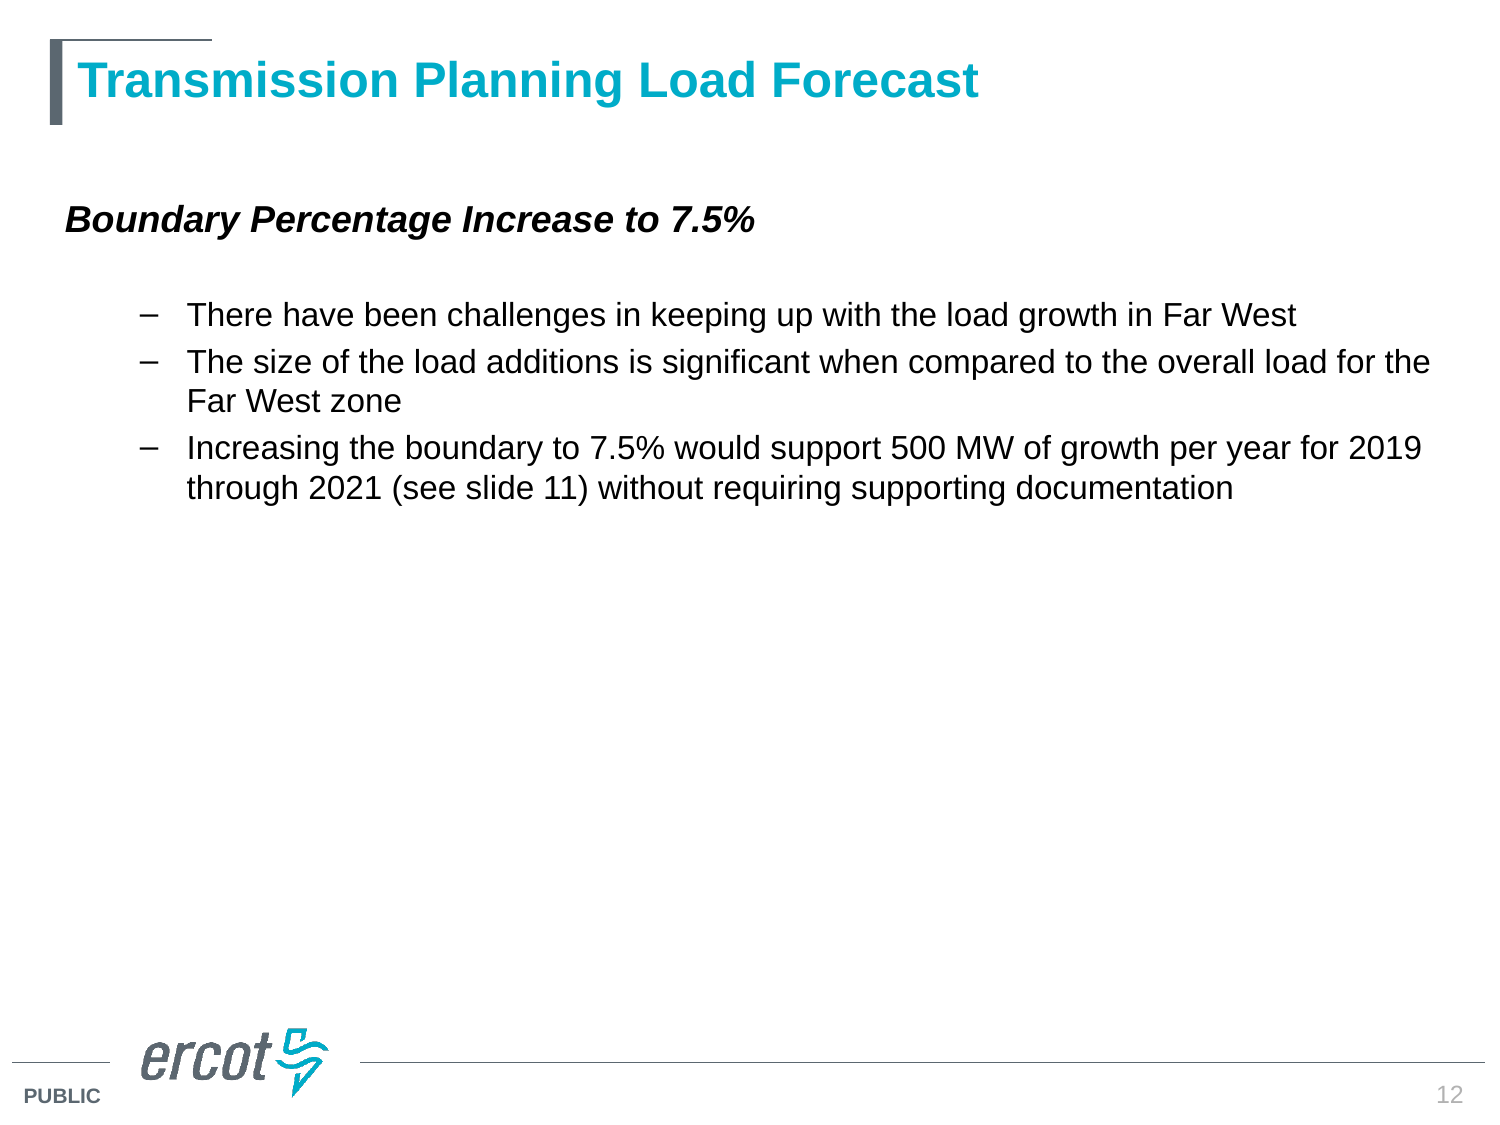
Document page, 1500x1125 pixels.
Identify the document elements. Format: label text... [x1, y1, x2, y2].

list Boundary Percentage Increase to 7.5% There have been challenges in keeping up with the load growth in Far West The size of the load additions is significant when compared to the overall load for the Far West zone Increasing the boundary to 7.5% would support 500 MW of growth per year for 2019 through 2021 (see slide 11) without requiring supporting documentation [50, 187, 1450, 972]
slide_number 12 [1412, 1076, 1488, 1112]
picture [137, 1024, 332, 1100]
title Transmission Planning Load Forecast [62, 39, 1450, 187]
